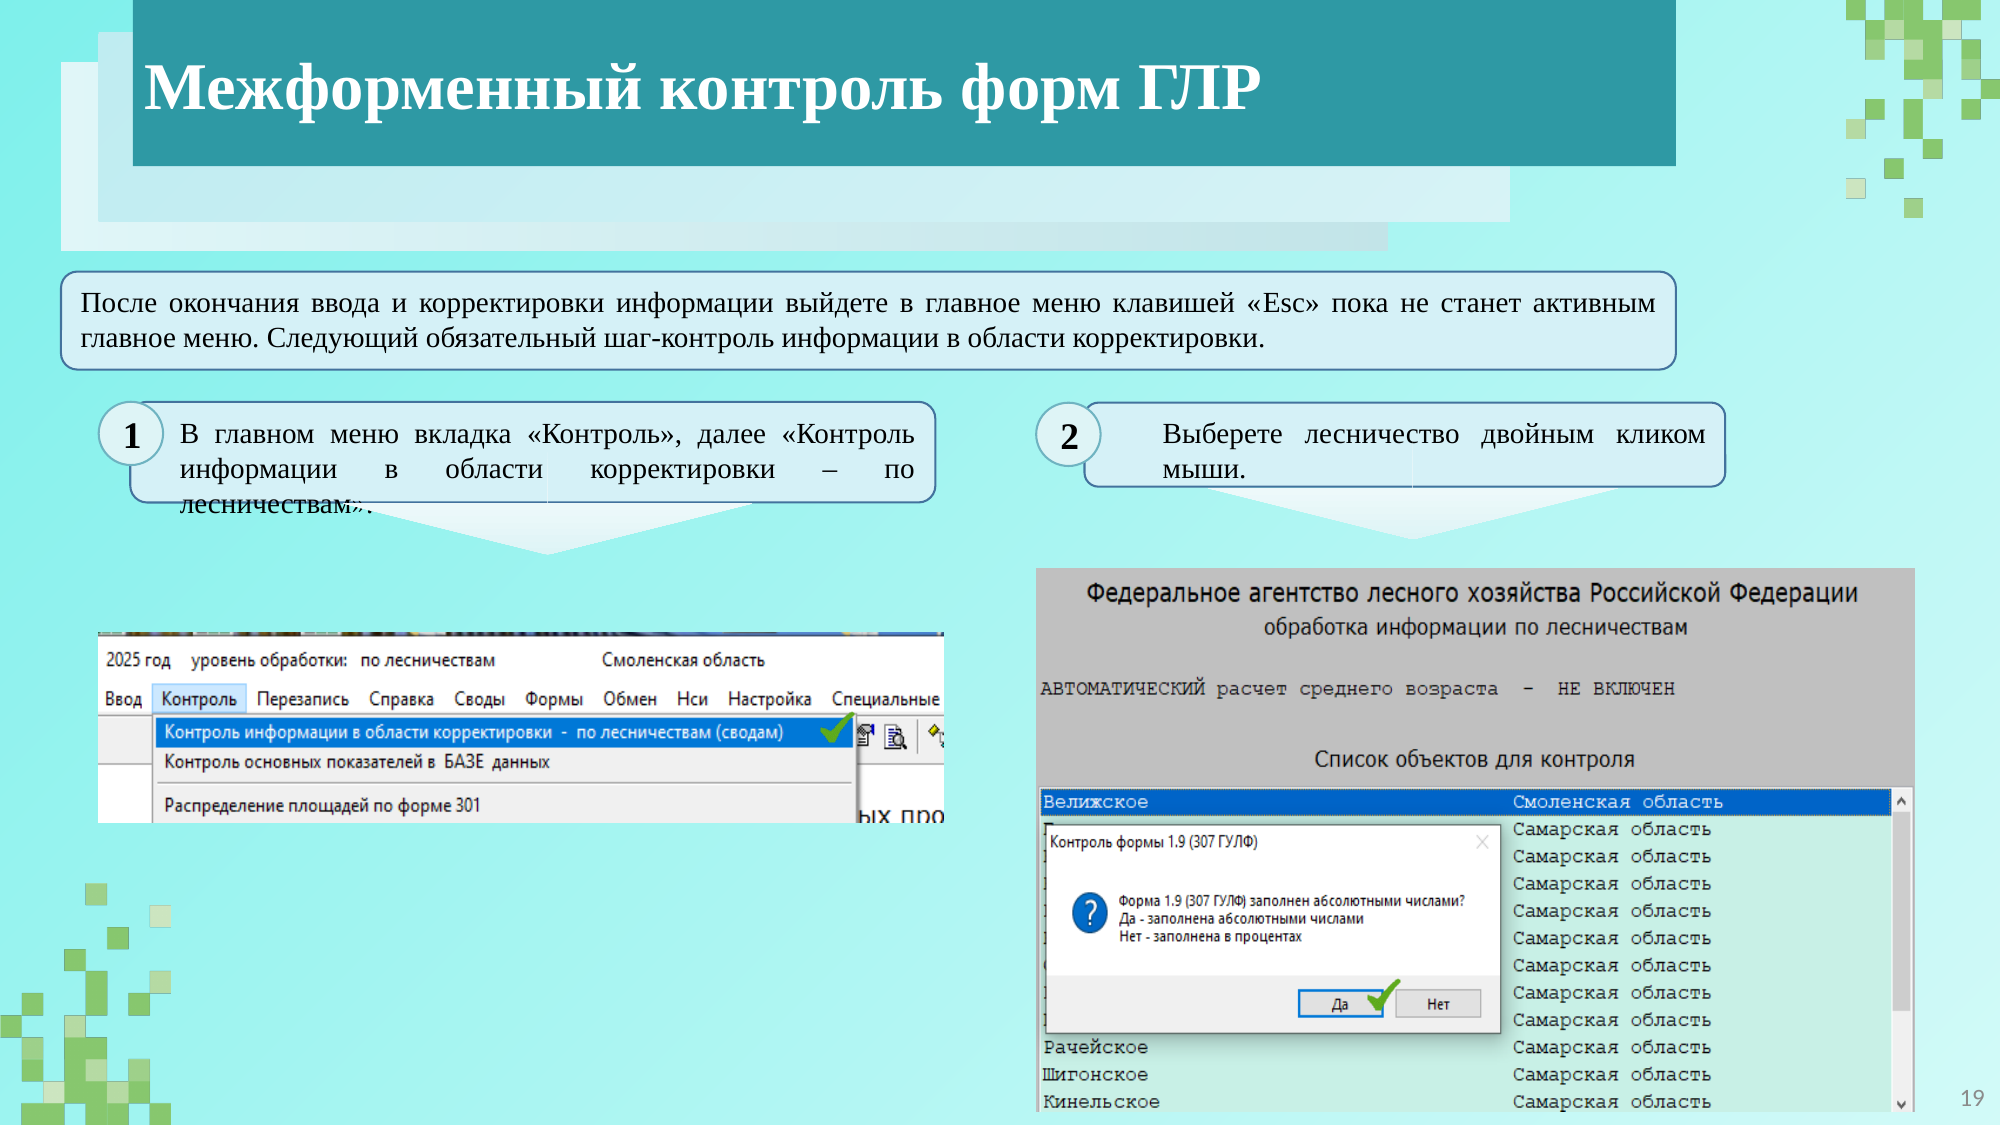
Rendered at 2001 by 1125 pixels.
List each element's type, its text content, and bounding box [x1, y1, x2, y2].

text_box 2 [1035, 401, 1102, 468]
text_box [1036, 568, 1915, 1112]
text_box После окончания ввода и корректировки информации выйдете в главное меню клавишей «Esc» пока не станет активным главное меню. Следующий обязательный шаг-контроль информации в области корректировки. [59, 270, 1677, 371]
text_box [60, 0, 1676, 251]
text_box [342, 503, 753, 556]
slide_number 19 [1550, 1066, 2000, 1125]
text_box Выберете лесничество двойным кликом мыши. [1083, 401, 1727, 488]
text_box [98, 401, 936, 503]
picture [0, 883, 171, 1125]
picture [1846, 0, 2000, 218]
text_box [1207, 437, 1619, 541]
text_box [98, 632, 944, 823]
